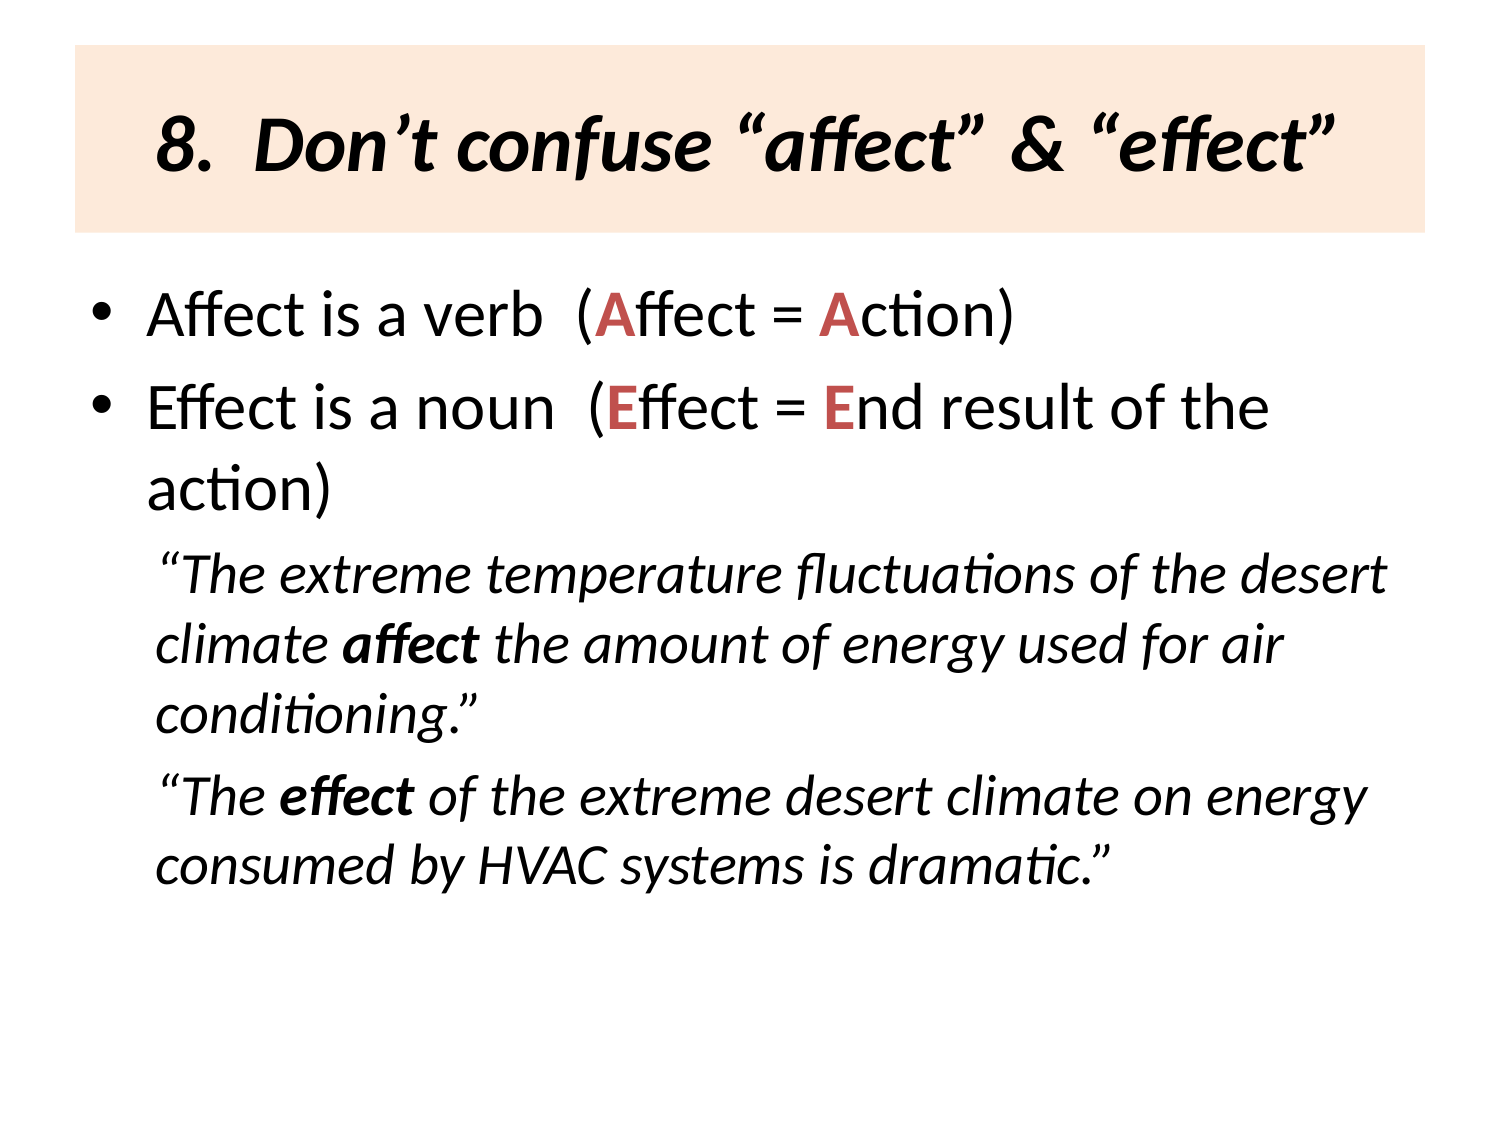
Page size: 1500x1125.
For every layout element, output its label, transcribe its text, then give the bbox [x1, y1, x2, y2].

title 8. Don’t confuse “affect” & “effect” [75, 45, 1425, 233]
list Affect is a verb (Affect = Action) Effect is a noun (Effect = End result of the action) “The extreme temperature fluctuations of the desert climate affect the amount of energy used for air conditioning.” “The effect of the extreme desert climate on energy consumed by HVAC systems is dramatic.” [75, 262, 1425, 1005]
